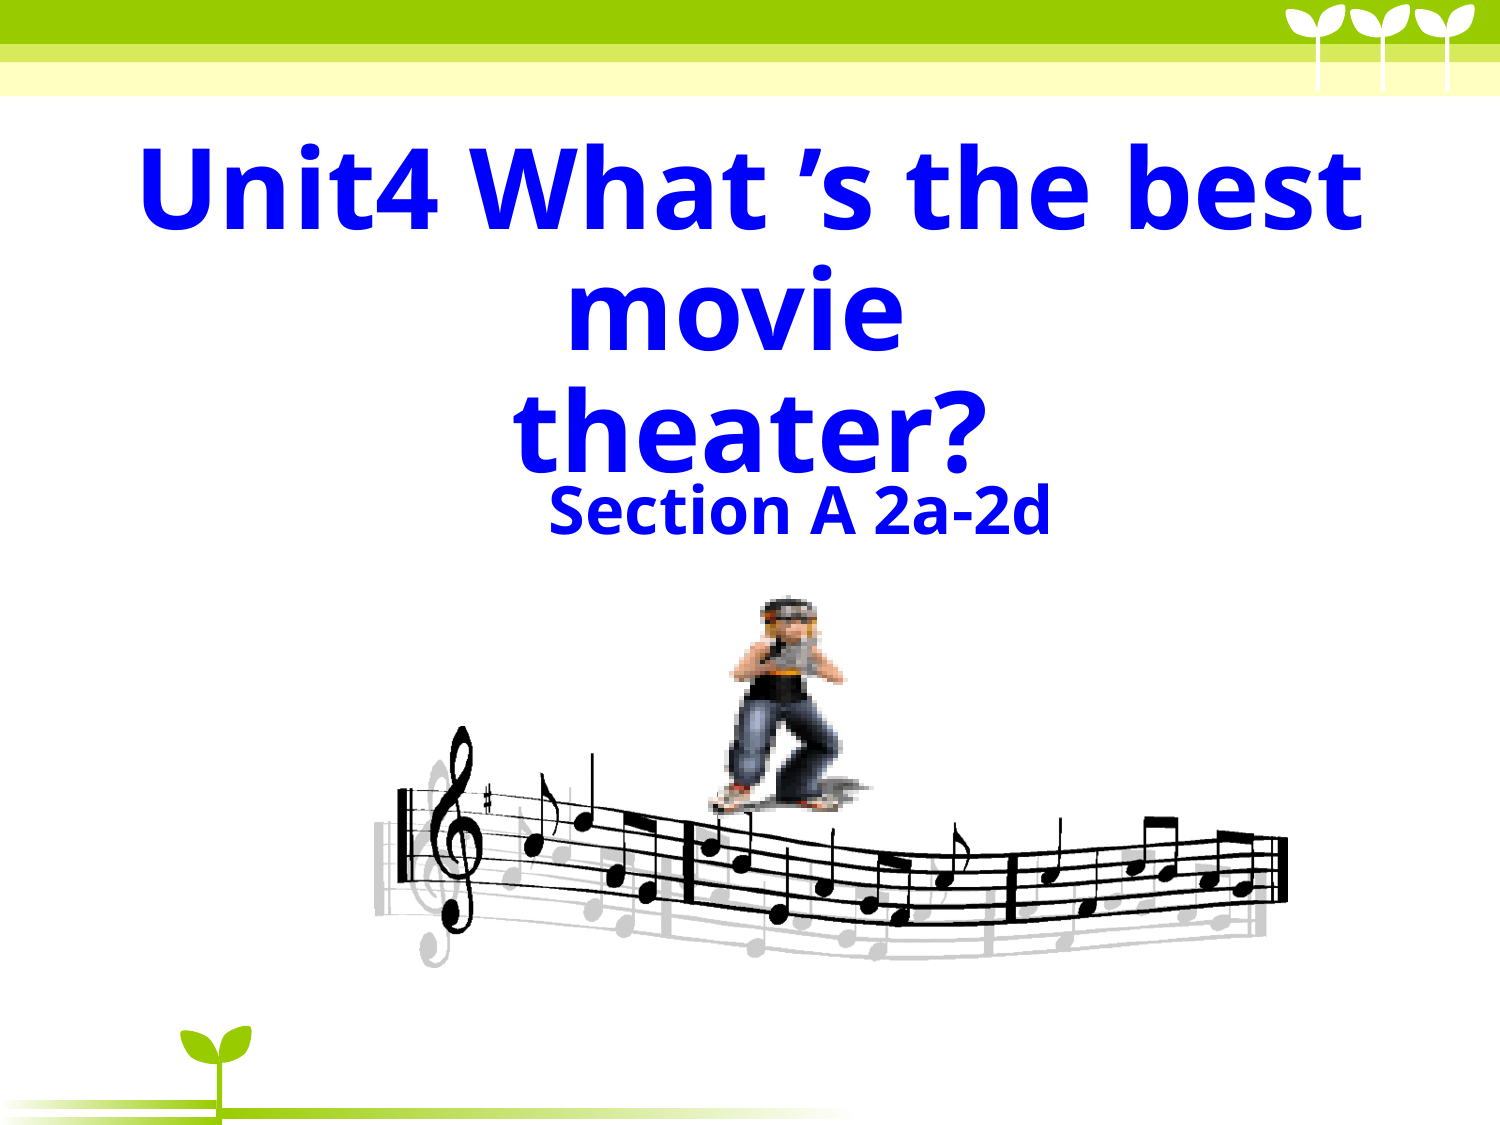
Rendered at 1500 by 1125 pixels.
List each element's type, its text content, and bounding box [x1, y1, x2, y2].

title Unit4 What ’s the best movie theater? [0, 120, 1500, 508]
picture [374, 473, 1289, 968]
text_box Section A 2a-2d [505, 460, 1070, 472]
